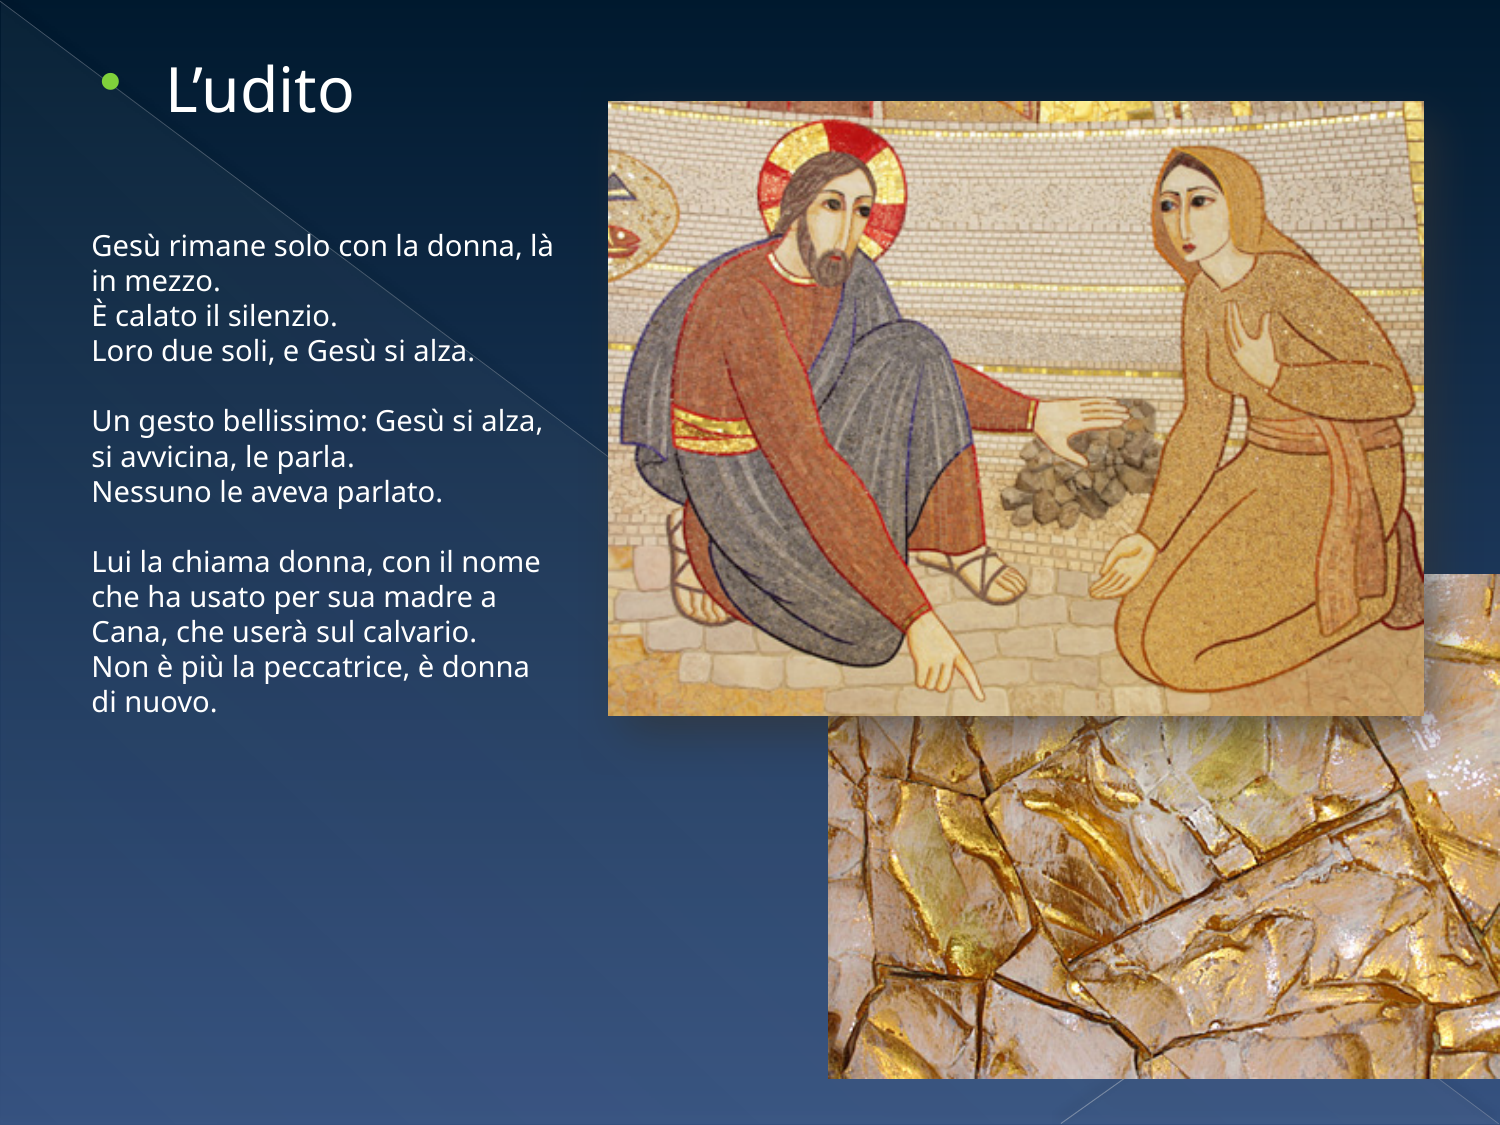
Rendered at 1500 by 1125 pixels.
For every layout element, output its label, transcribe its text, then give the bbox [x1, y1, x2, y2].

picture [607, 101, 1500, 1080]
list L’udito [76, 42, 916, 1003]
list Gesù rimane solo con la donna, là in mezzo. È calato il silenzio. Loro due soli, e Gesù si alza. Un gesto bellissimo: Gesù si alza, si avvicina, le parla. Nessuno le aveva parlato. Lui la chiama donna, con il nome che ha usato per sua madre a Cana, che userà sul calvario. Non è più la peccatrice, è donna di nuovo. [76, 219, 571, 1125]
